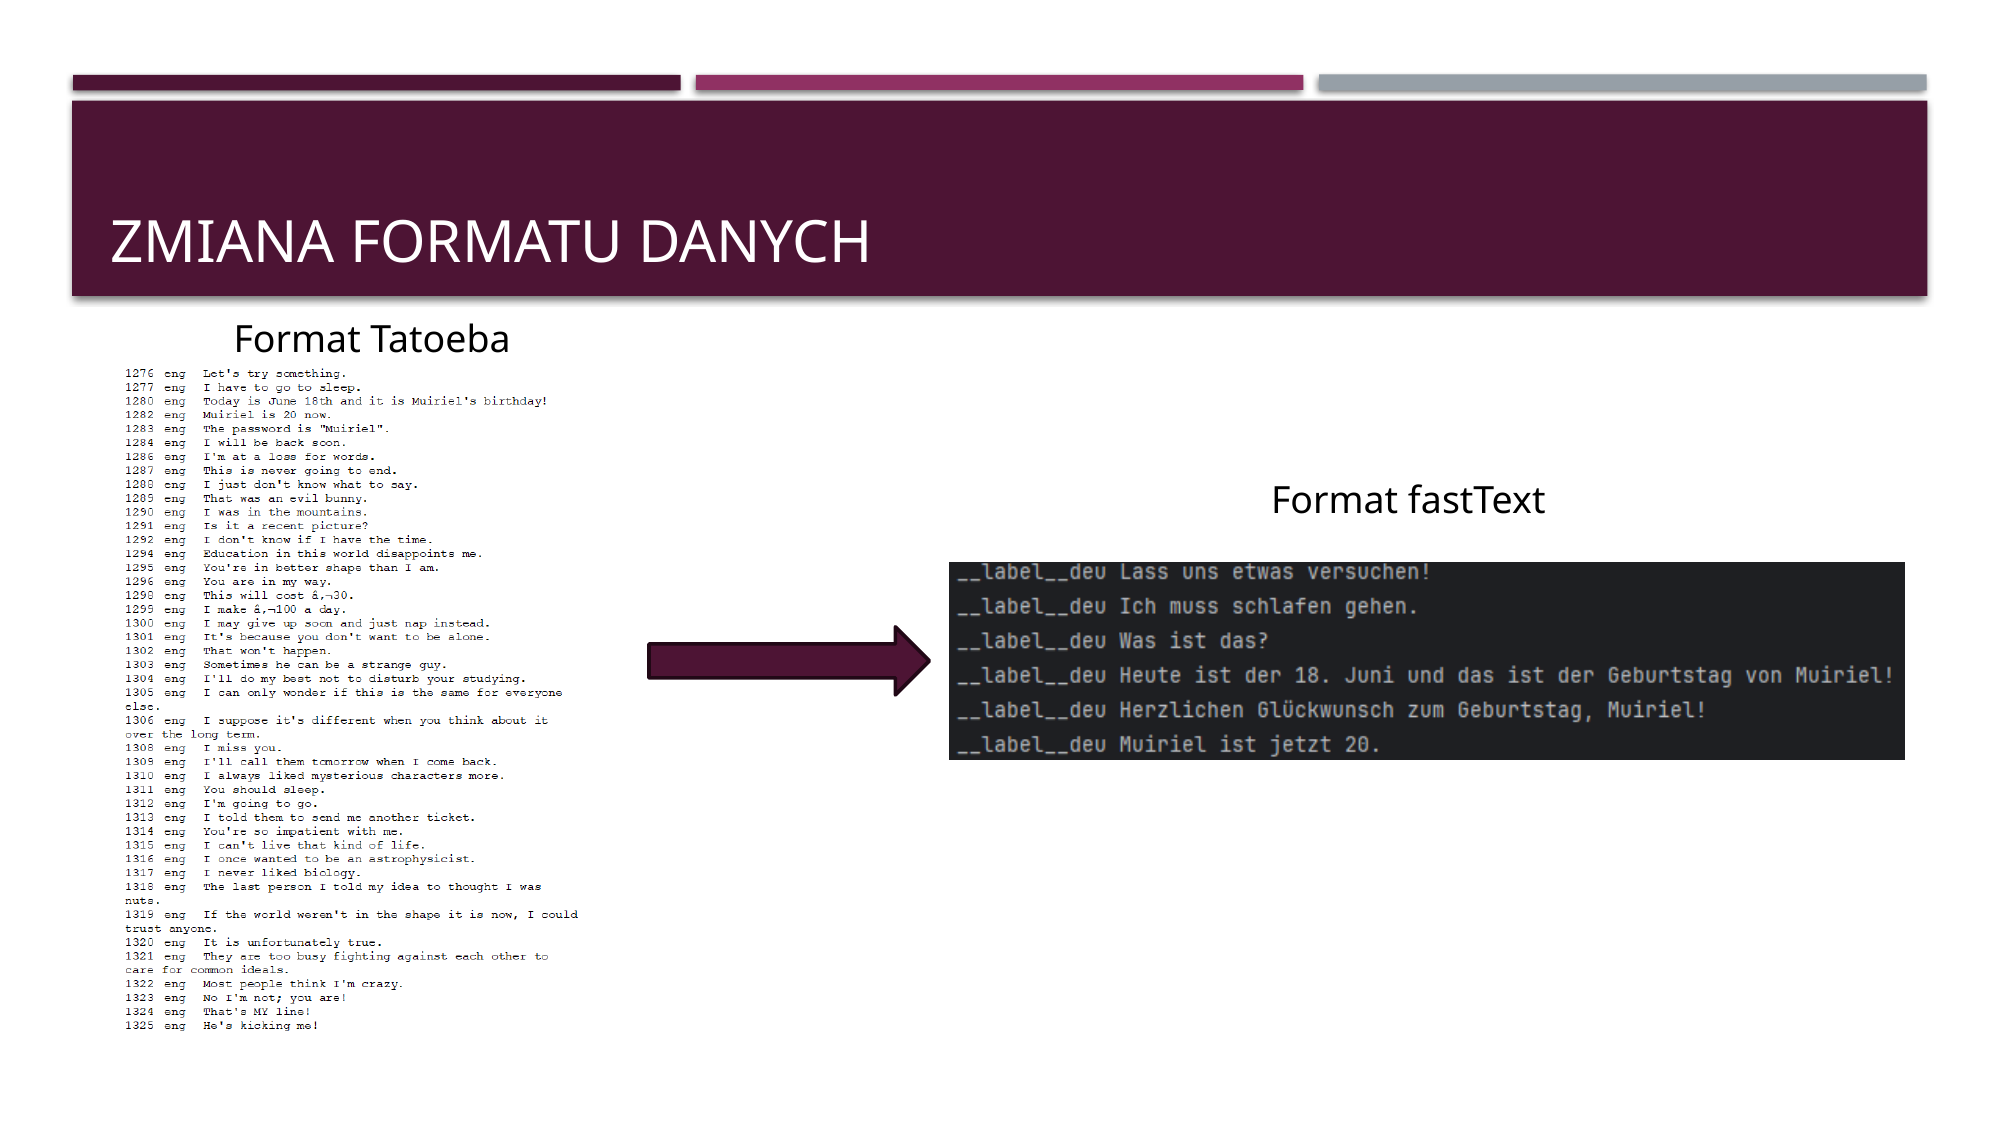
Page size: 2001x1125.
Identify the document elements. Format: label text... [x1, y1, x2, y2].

text_box [655, 625, 931, 697]
title ZMIANA FORMATU DANYCH [95, 115, 1905, 282]
picture [94, 359, 650, 1036]
picture [949, 561, 1906, 760]
text_box Format fastText [1256, 468, 1561, 529]
text_box Format Tatoeba [218, 307, 526, 358]
